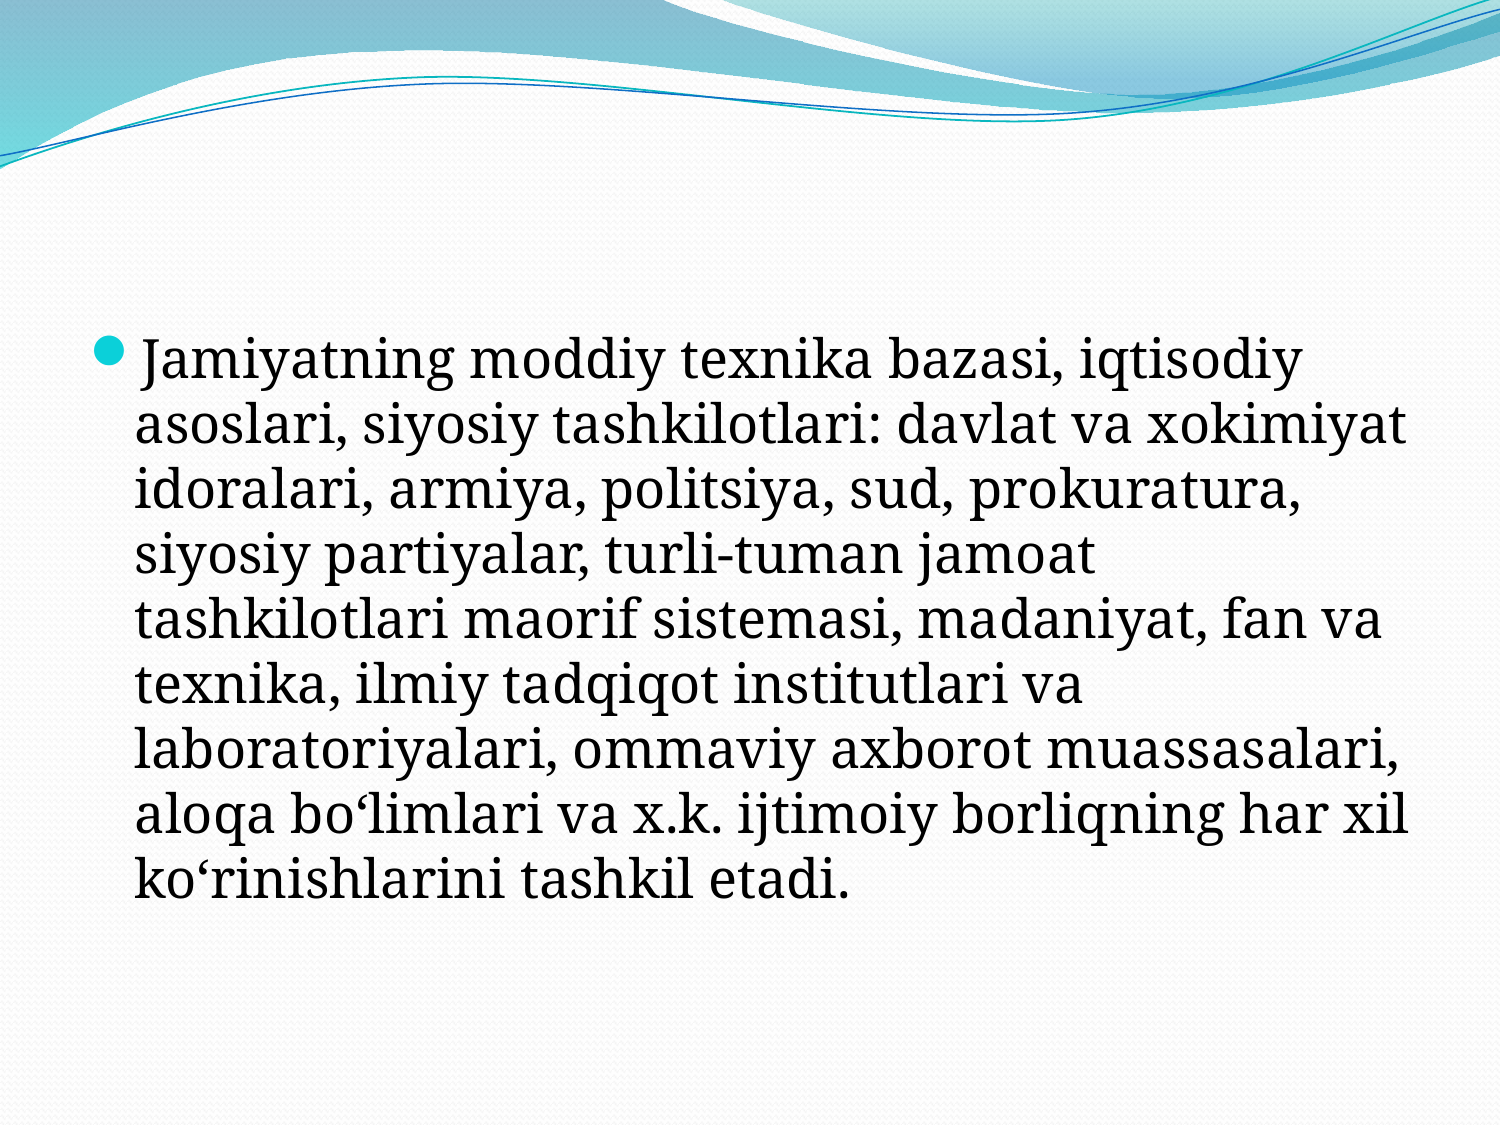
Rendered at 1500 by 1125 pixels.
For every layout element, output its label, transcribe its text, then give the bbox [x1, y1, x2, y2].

list Jamiyatning moddiy texnika bazasi, iqtisodiy asoslari, siyosiy tashkilotlari: davlat va xokimiyat idoralari, armiya, politsiya, sud, prokuratura, siyosiy partiyalar, turli-tuman jamoat tashkilotlari maorif sistemasi, madaniyat, fan va texnika, ilmiy tadqiqot institutlari va laboratoriyalari, ommaviy axborot muassasalari, aloqa bo‘limlari va x.k. ijtimoiy borliqning har xil ko‘rinishlarini tashkil etadi. [75, 317, 1425, 1038]
